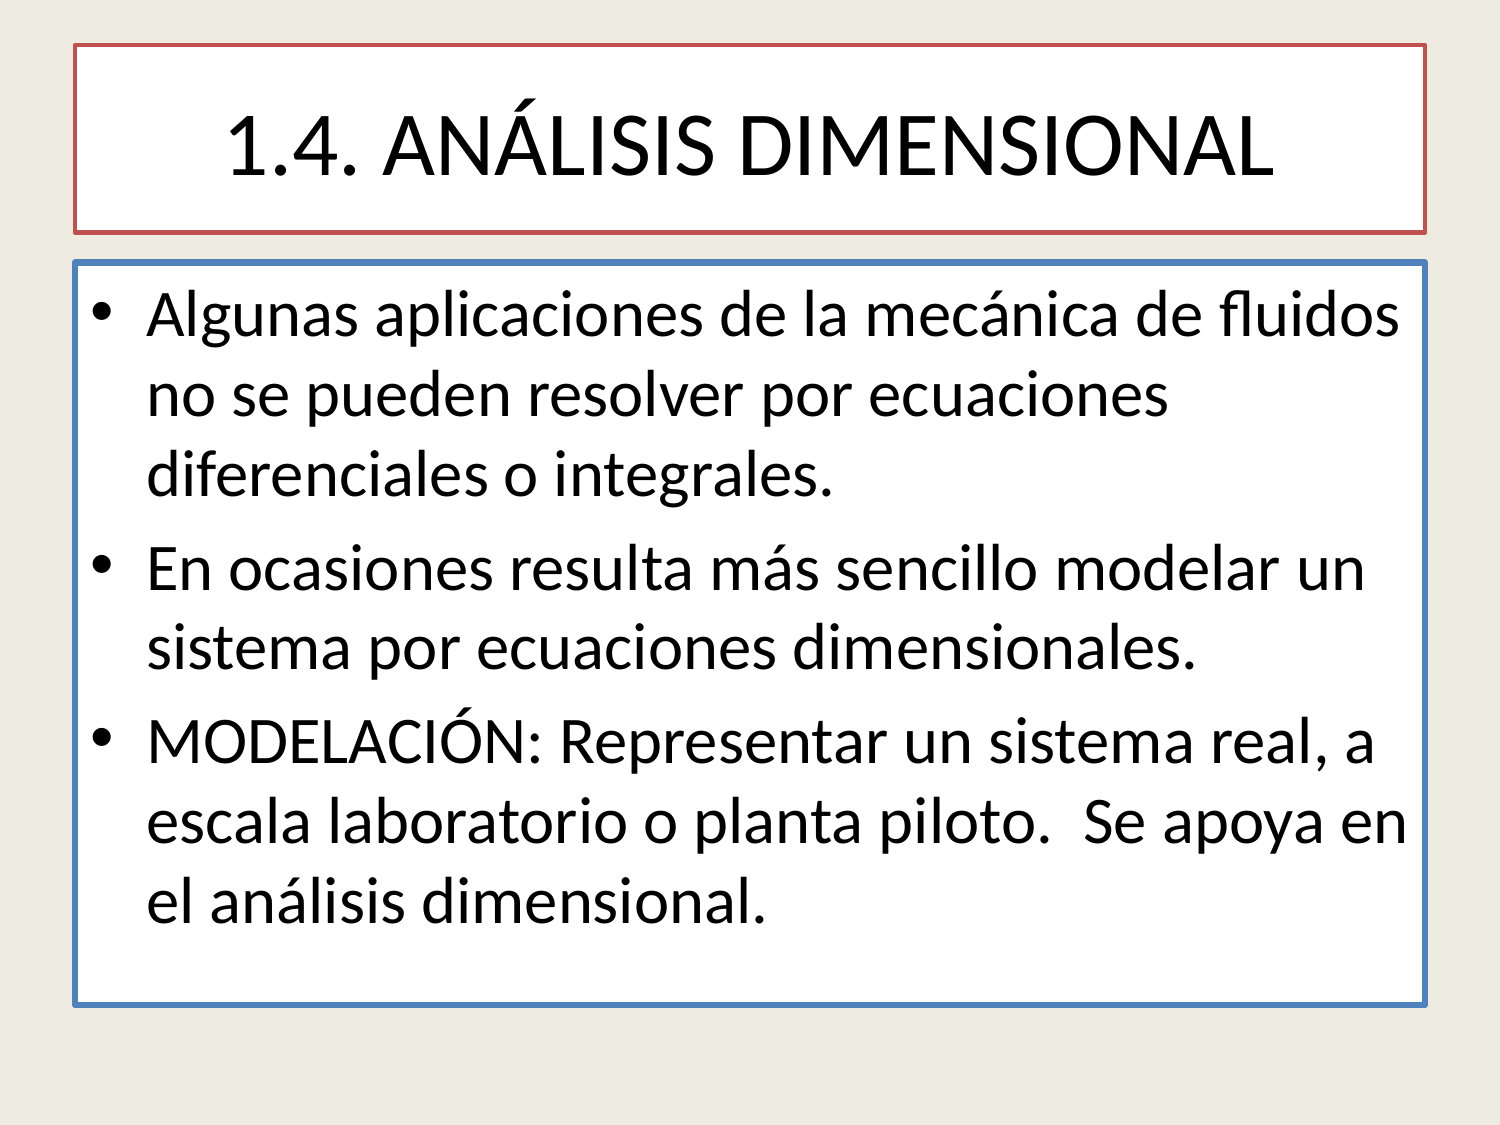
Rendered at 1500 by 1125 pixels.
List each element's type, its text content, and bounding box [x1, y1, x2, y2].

title 1.4. ANÁLISIS DIMENSIONAL [73, 43, 1427, 235]
list Algunas aplicaciones de la mecánica de fluidos no se pueden resolver por ecuaciones diferenciales o integrales. En ocasiones resulta más sencillo modelar un sistema por ecuaciones dimensionales. MODELACIÓN: Representar un sistema real, a escala laboratorio o planta piloto. Se apoya en el análisis dimensional. [73, 260, 1427, 1007]
